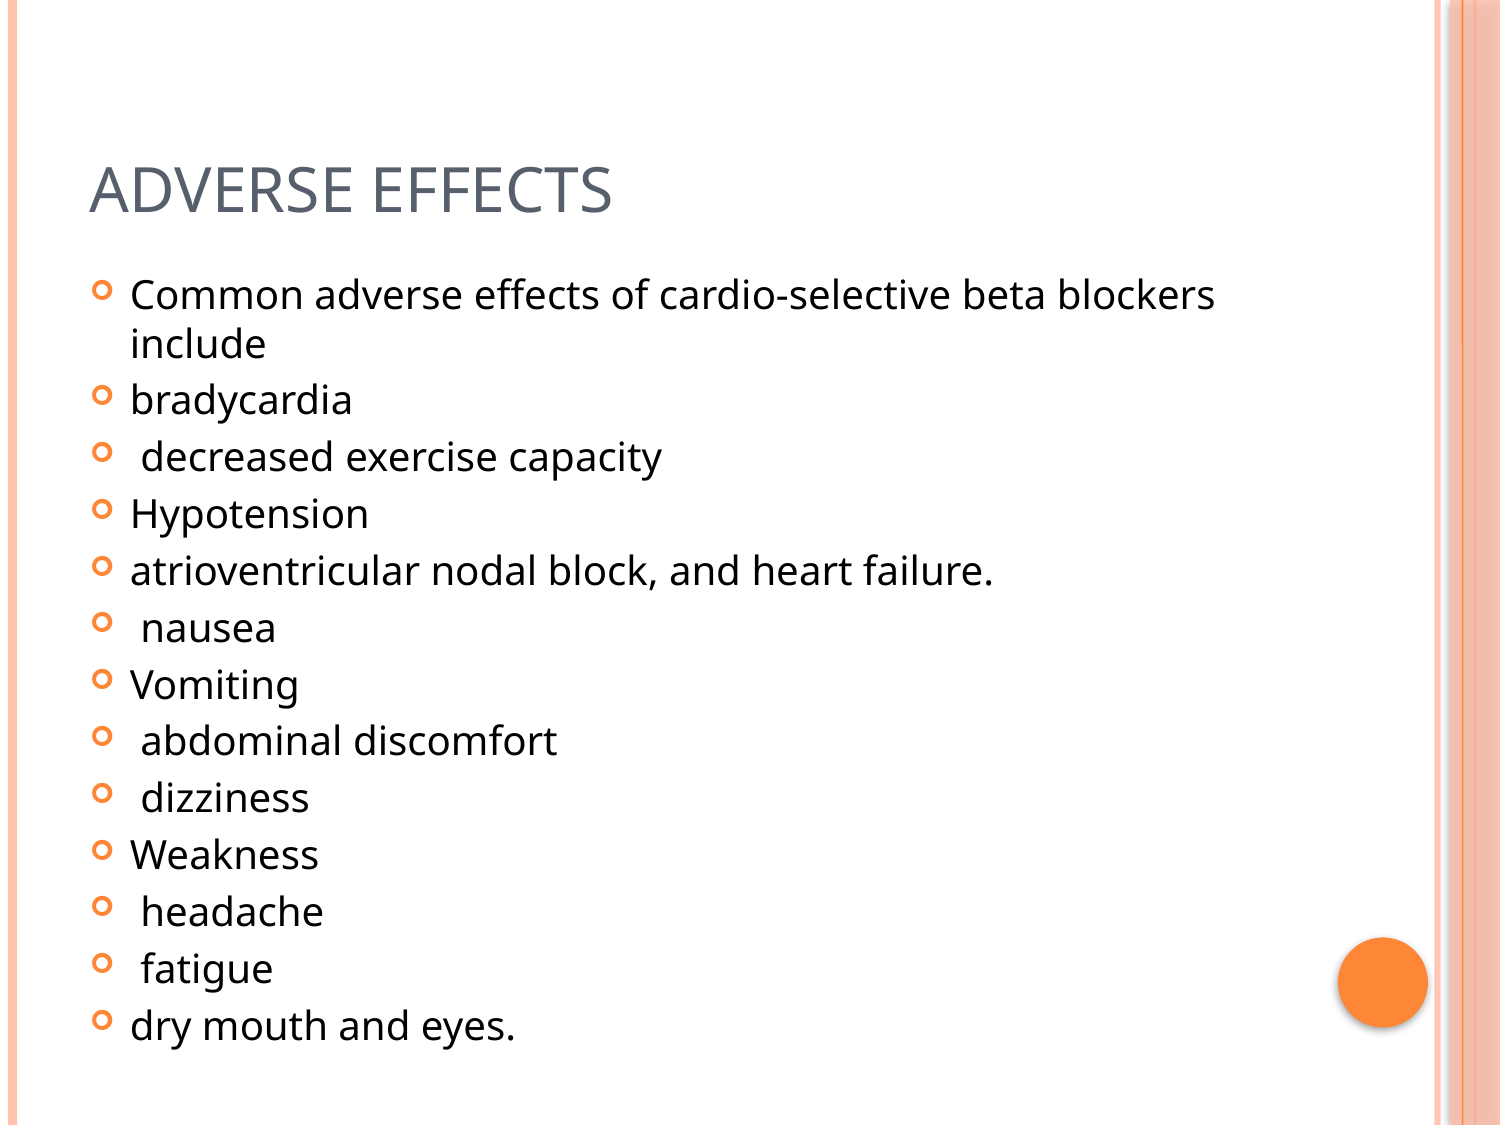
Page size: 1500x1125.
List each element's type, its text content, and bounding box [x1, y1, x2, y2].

title Adverse effects [75, 45, 1300, 233]
list Common adverse effects of cardio-selective beta blockers include bradycardia decreased exercise capacity Hypotension atrioventricular nodal block, and heart failure. nausea Vomiting abdominal discomfort dizziness Weakness headache fatigue dry mouth and eyes. [75, 262, 1300, 1062]
